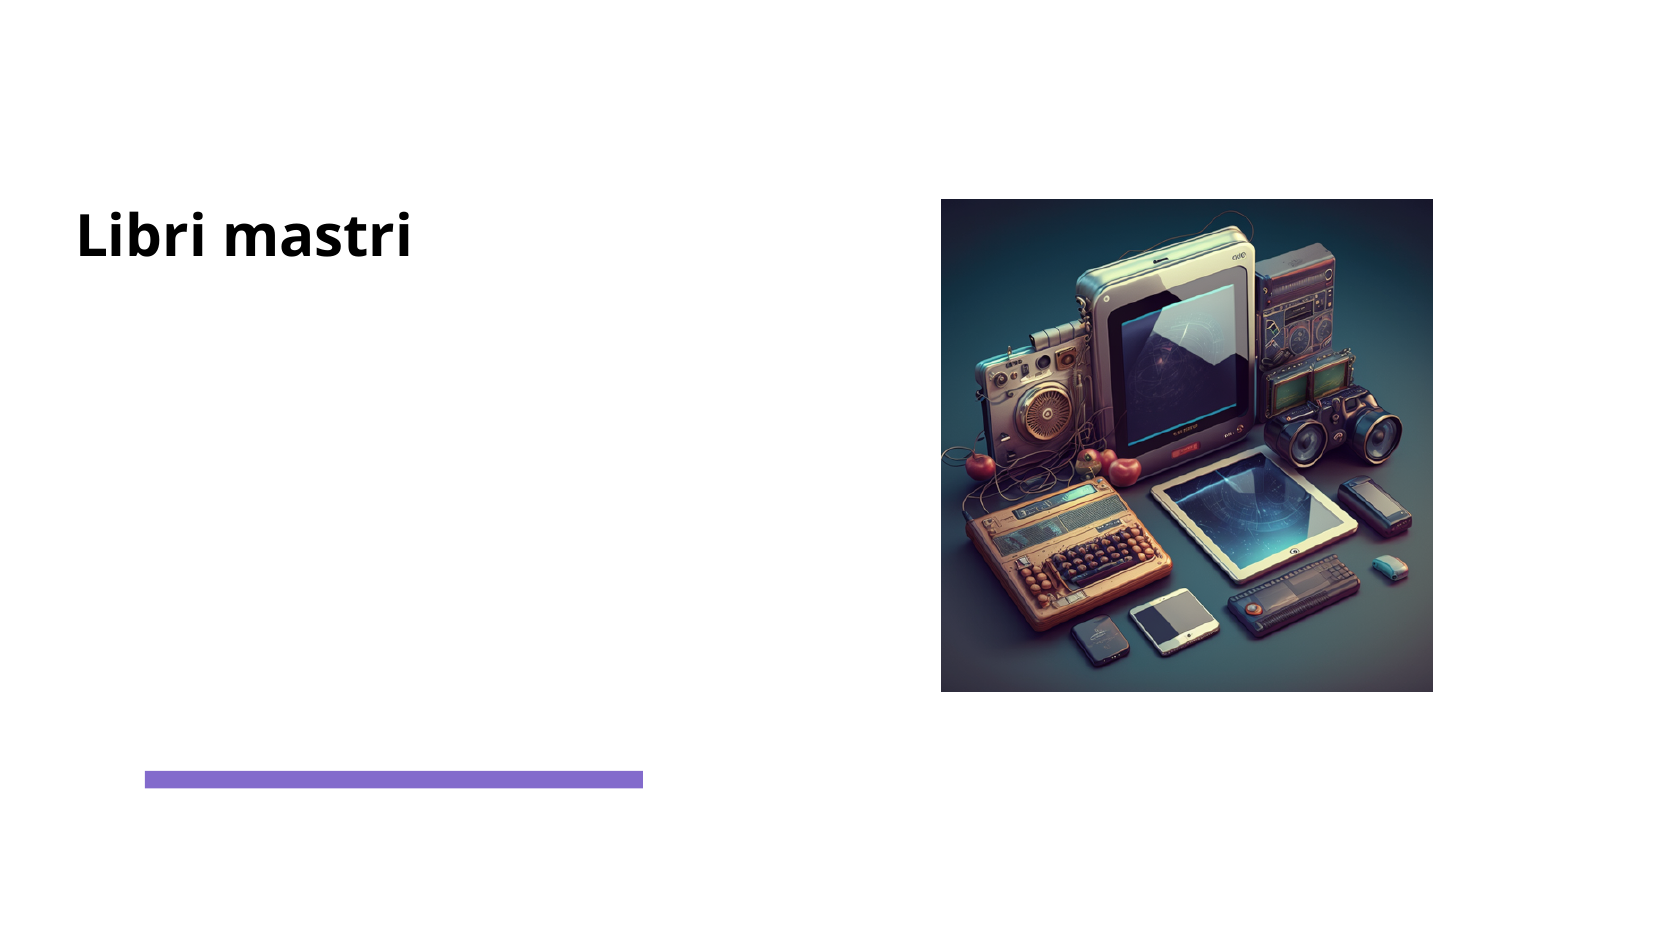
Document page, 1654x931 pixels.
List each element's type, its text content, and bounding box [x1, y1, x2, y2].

picture [941, 199, 1433, 692]
title Libri mastri [74, 176, 712, 290]
